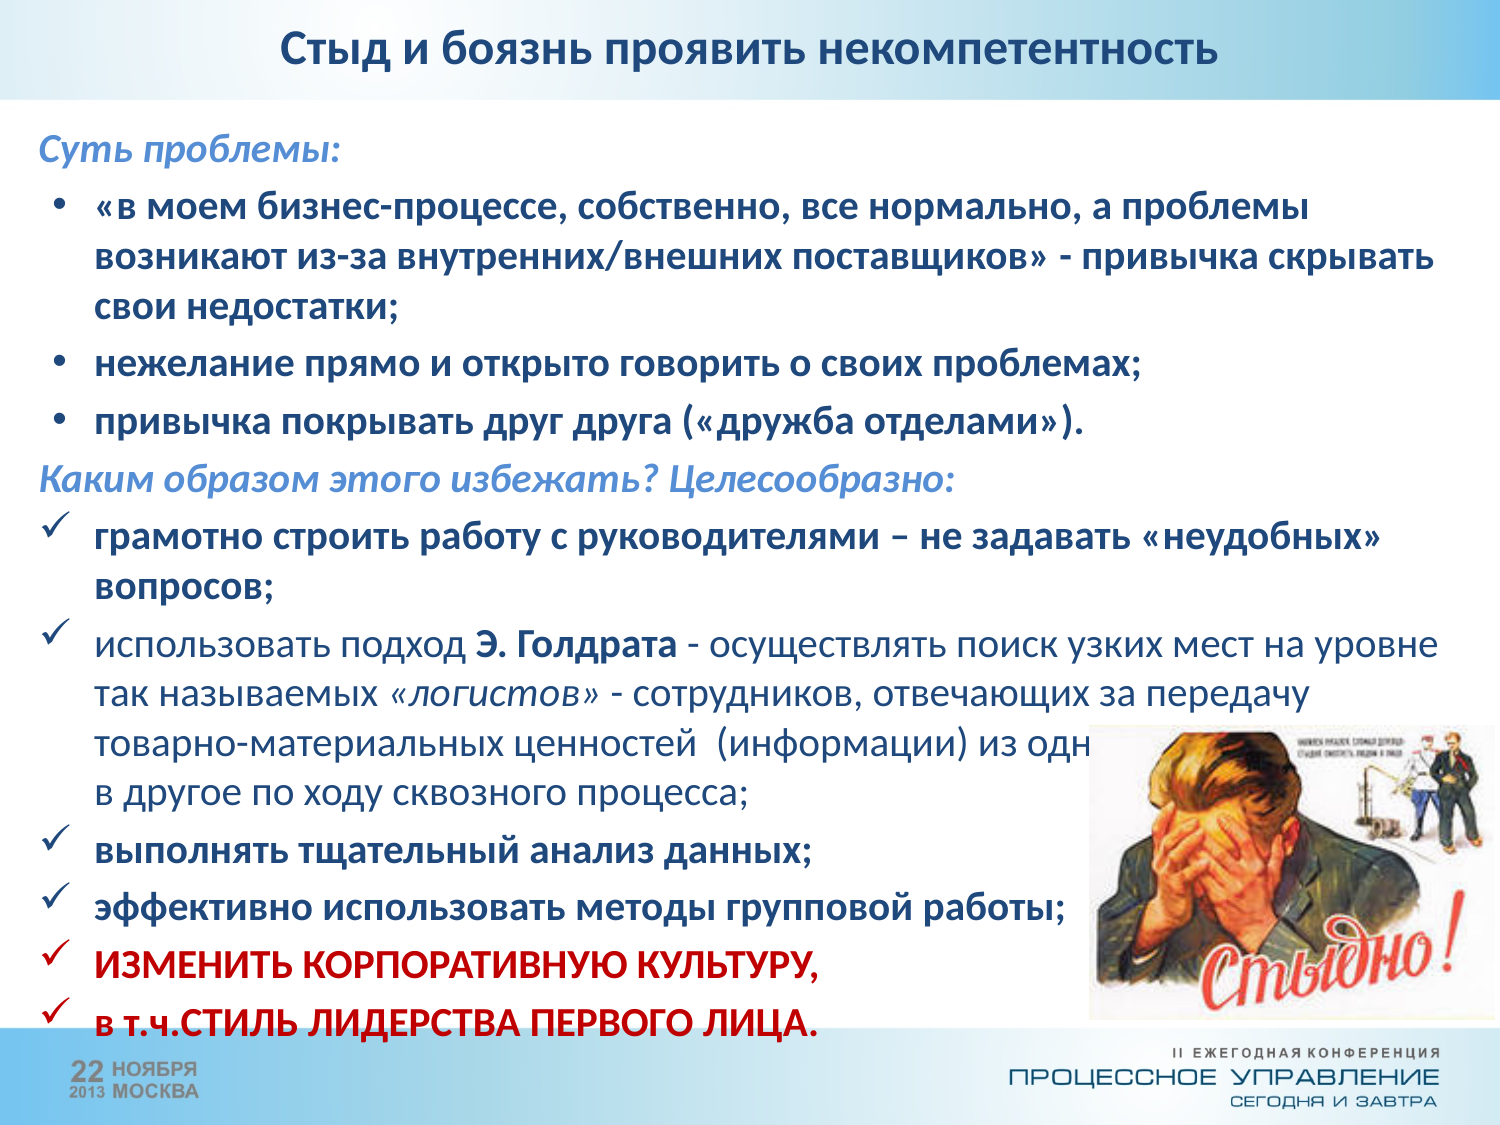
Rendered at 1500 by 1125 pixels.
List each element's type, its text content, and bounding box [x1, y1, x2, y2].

list Суть проблемы: «в моем бизнес-процессе, собственно, все нормально, а проблемы возникают из-за внутренних/внешних поставщиков» - привычка скрывать свои недостатки; нежелание прямо и открыто говорить о своих проблемах; привычка покрывать друг друга («дружба отделами»). Каким образом этого избежать? Целесообразно: грамотно строить работу с руководителями – не задавать «неудобных» вопросов; использовать подход Э. Голдрата - осуществлять поиск узких мест на уровне так называемых «логистов» - сотрудников, отвечающих за передачу товарно-материальных ценностей (информации) из одного подразделения в другое по ходу сквозного процесса; выполнять тщательный анализ данных; эффективно использовать методы групповой работы; ИЗМЕНИТЬ КОРПОРАТИВНУЮ КУЛЬТУРУ, в т.ч.СТИЛЬ ЛИДЕРСТВА ПЕРВОГО ЛИЦА. [23, 113, 1465, 1055]
list Стыд и боязнь проявить некомпетентность [29, 7, 1471, 107]
picture [0, 0, 1500, 1125]
